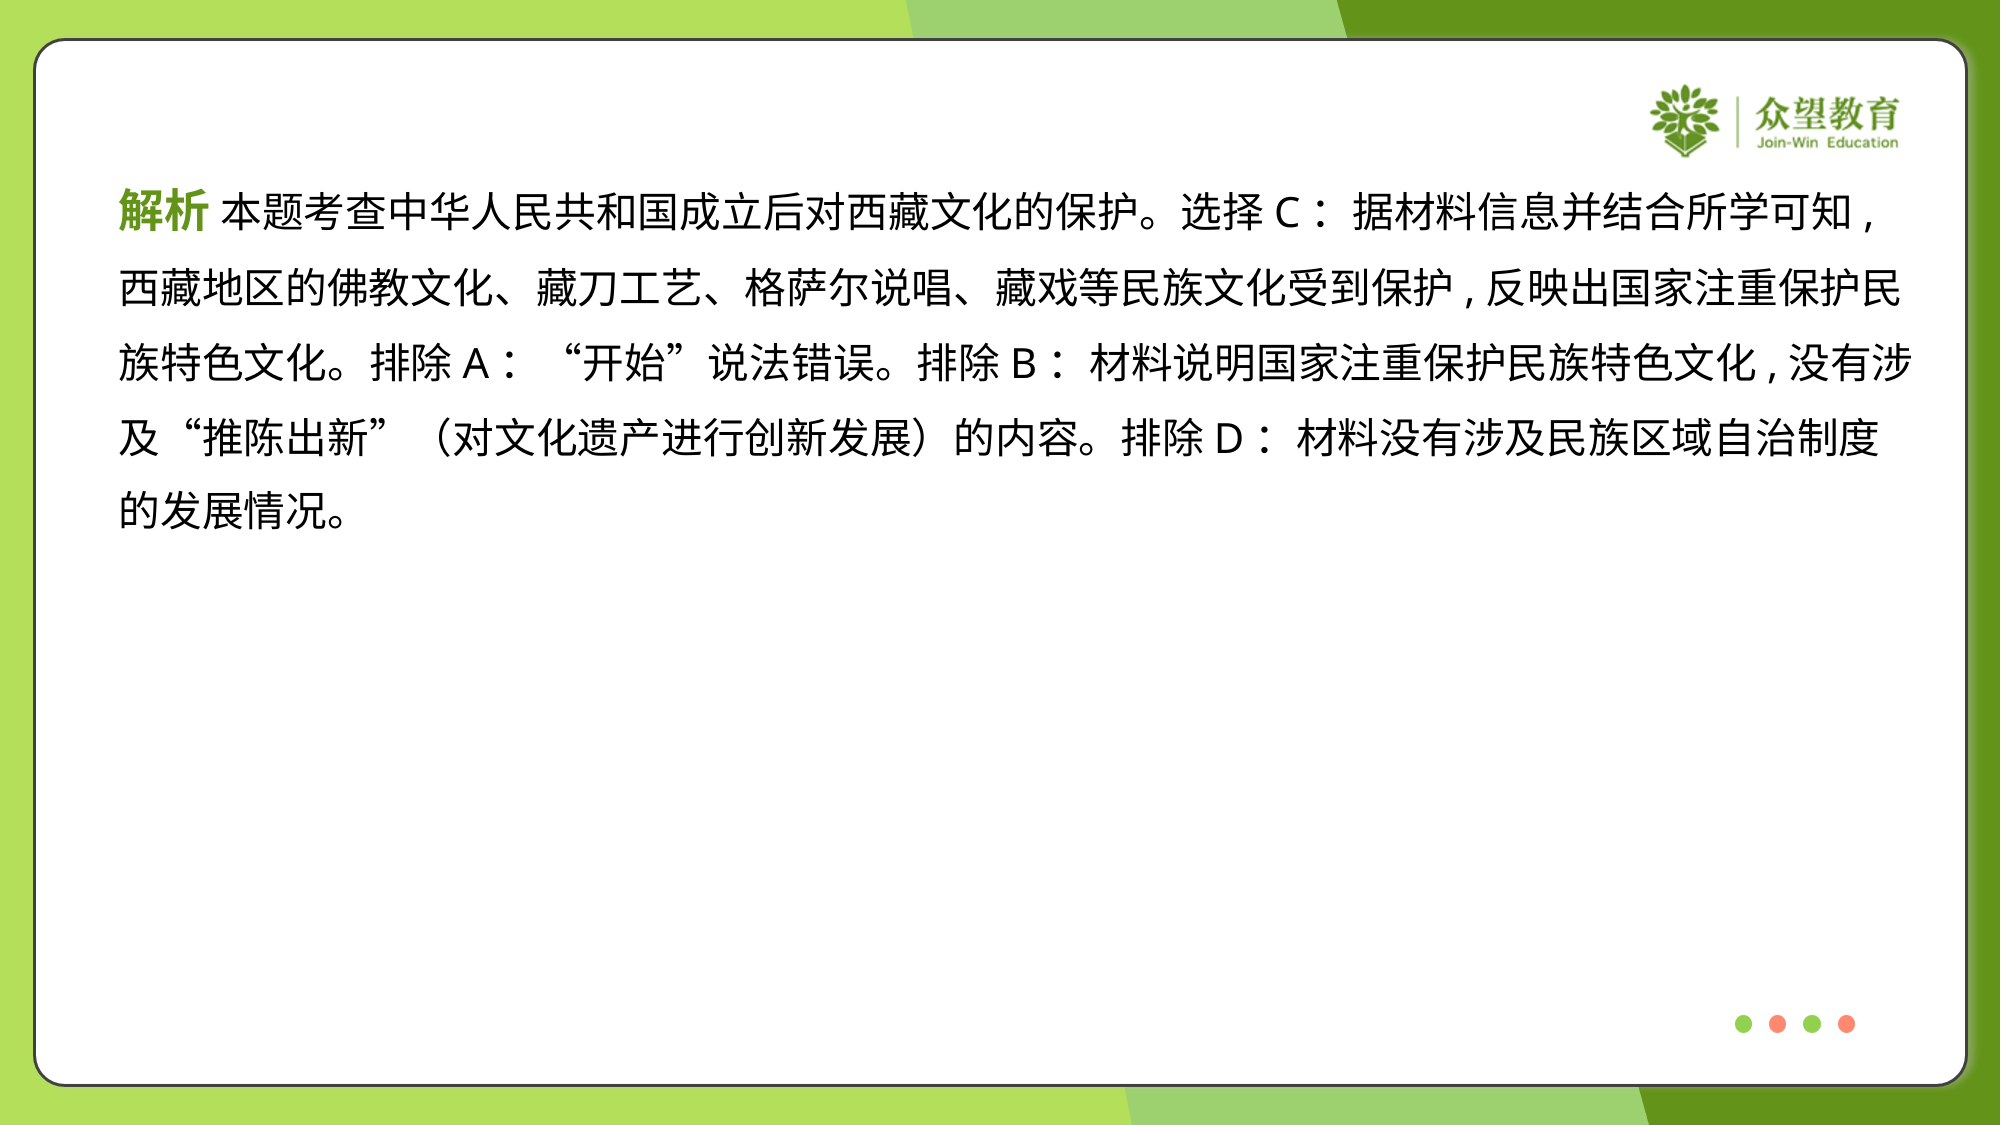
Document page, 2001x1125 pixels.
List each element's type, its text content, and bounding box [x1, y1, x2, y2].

text_box 解析 本题考查中华人民共和国成立后对西藏文化的保护。选择C：据材料信息并结合所学可知, 西藏地区的佛教文化、藏刀工艺、格萨尔说唱、藏戏等民族文化受到保护,反映出国家注重保护民 族特色文化。排除A：“开始”说法错误。排除B：材料说明国家注重保护民族特色文化,没有涉 及“推陈出新”（对文化遗产进行创新发展）的内容。排除D：材料没有涉及民族区域自治制度 的发展情况。 [118, 159, 1883, 527]
picture [0, 0, 2000, 1125]
